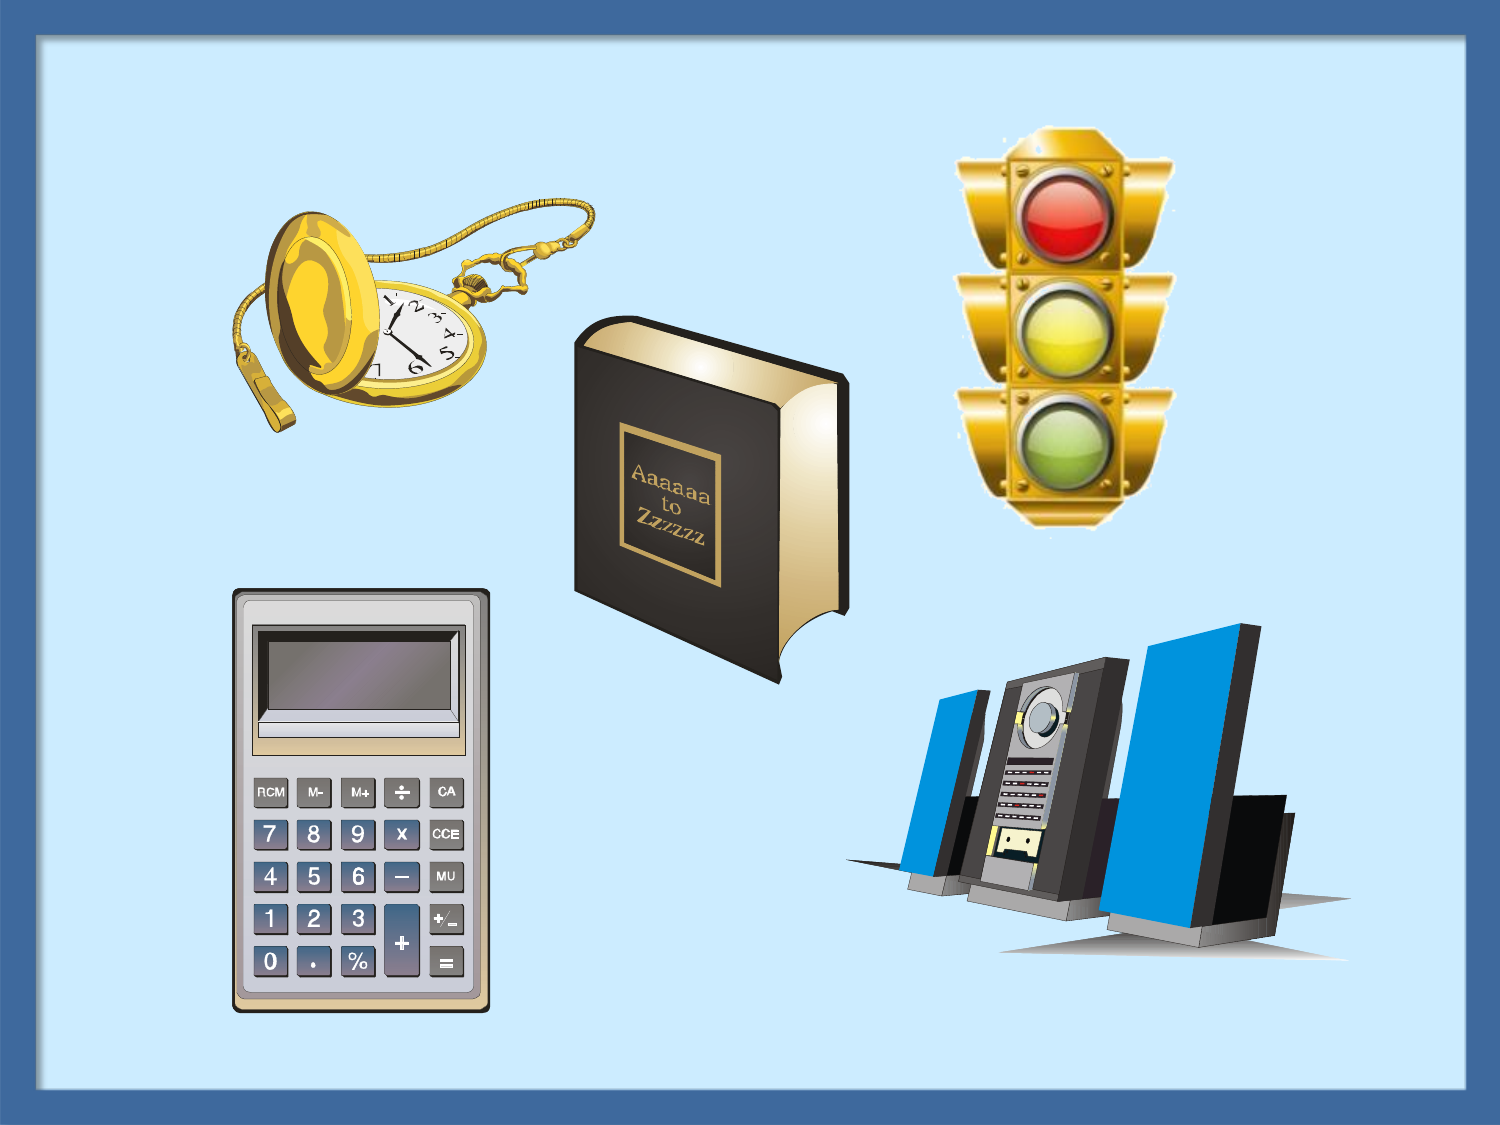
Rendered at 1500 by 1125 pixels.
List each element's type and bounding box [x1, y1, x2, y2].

picture [0, 0, 1500, 1125]
text_box [229, 196, 599, 436]
text_box [572, 314, 853, 687]
text_box [844, 621, 1353, 963]
text_box [229, 585, 493, 1016]
